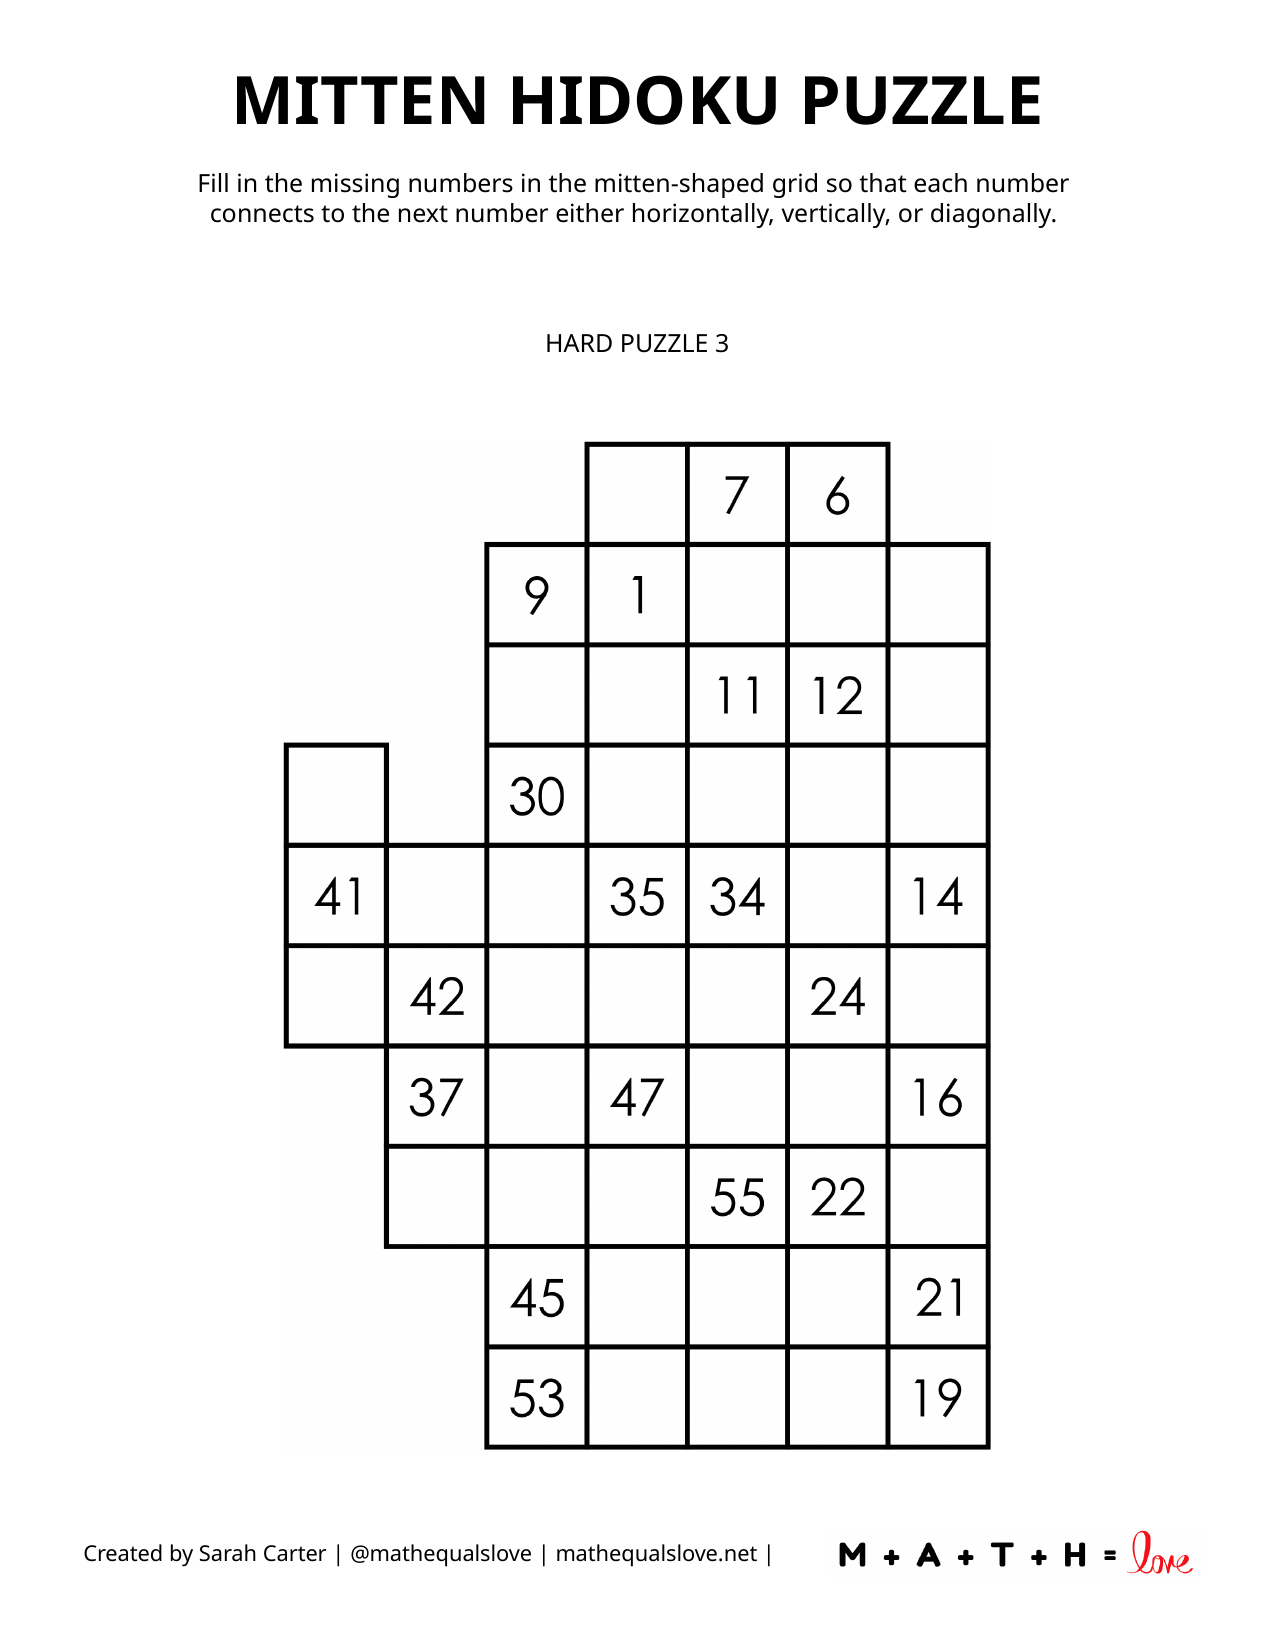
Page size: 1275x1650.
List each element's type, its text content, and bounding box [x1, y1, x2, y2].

text_box Created by Sarah Carter | @mathequalslove | mathequalslove.net | [68, 1532, 826, 1574]
text_box MITTEN HIDOKU PUZZLE [66, 50, 1211, 145]
picture [826, 1527, 1203, 1579]
text_box Fill in the missing numbers in the mitten-shaped grid so that each number connects to the next number either horizontally, vertically, or diagonally. [0, 160, 1275, 235]
picture [280, 439, 994, 1453]
text_box HARD PUZZLE 3 [197, 327, 1077, 378]
